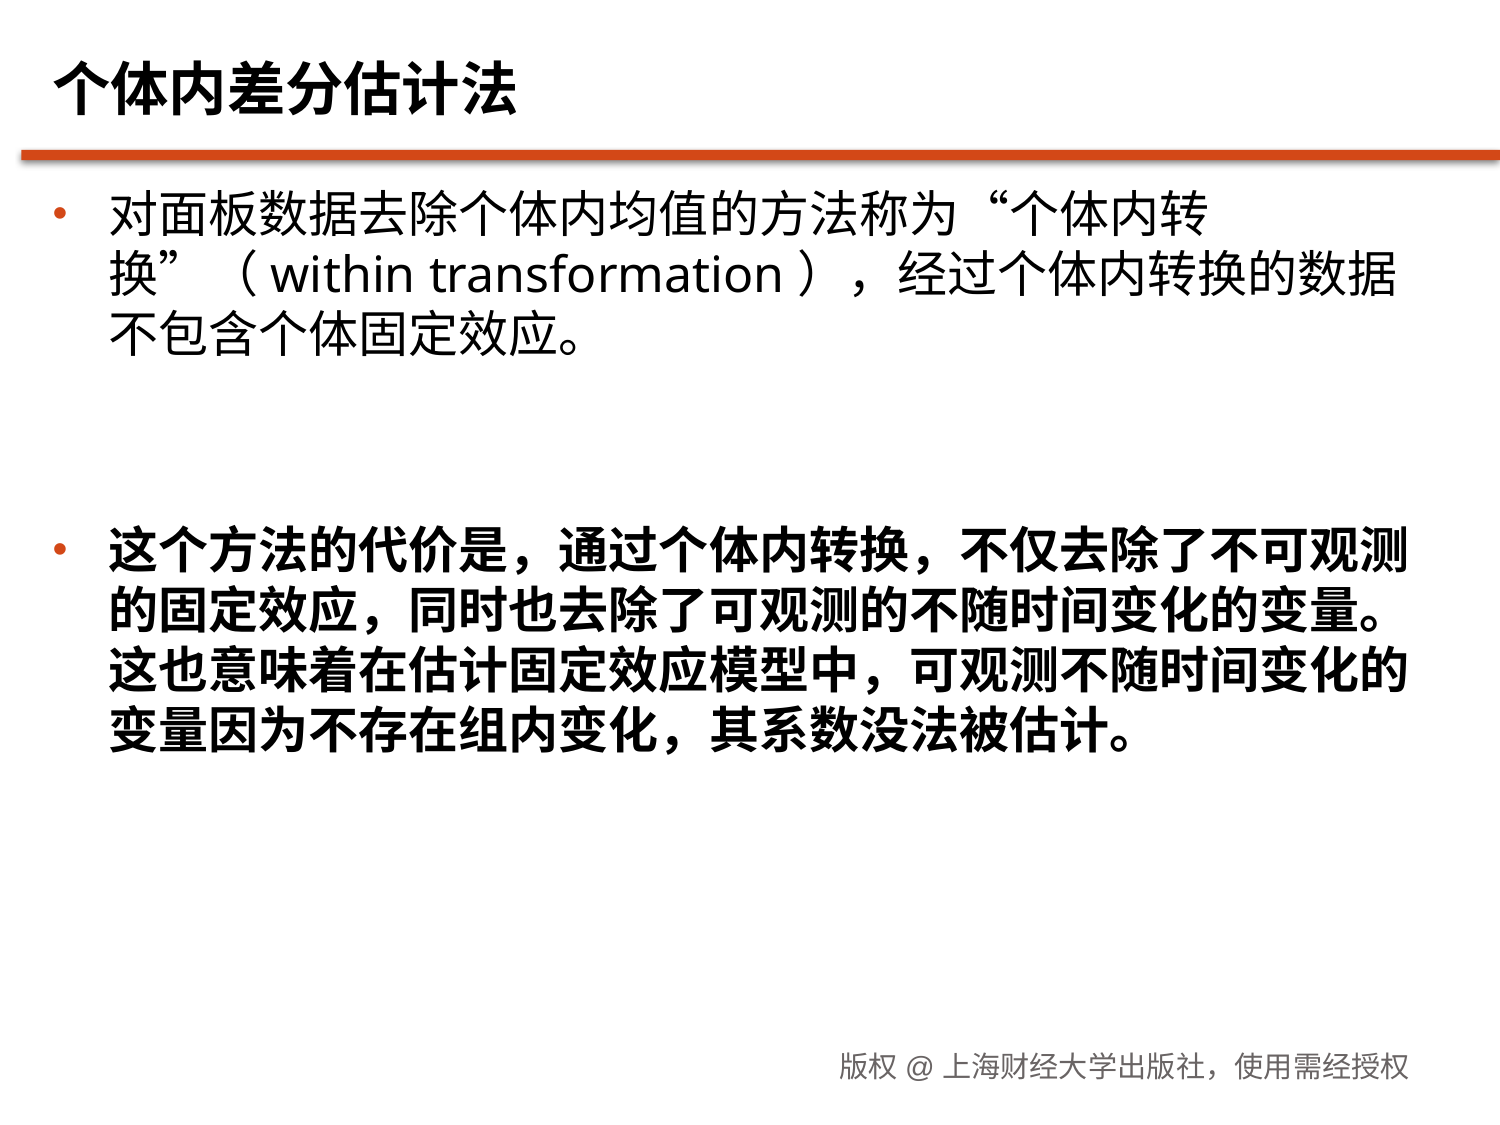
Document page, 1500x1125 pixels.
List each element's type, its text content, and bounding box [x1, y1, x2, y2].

footer 版权@上海财经大学出版社，使用需经授权 [825, 1028, 1475, 1104]
title 个体内差分估计法 [37, 50, 1425, 138]
